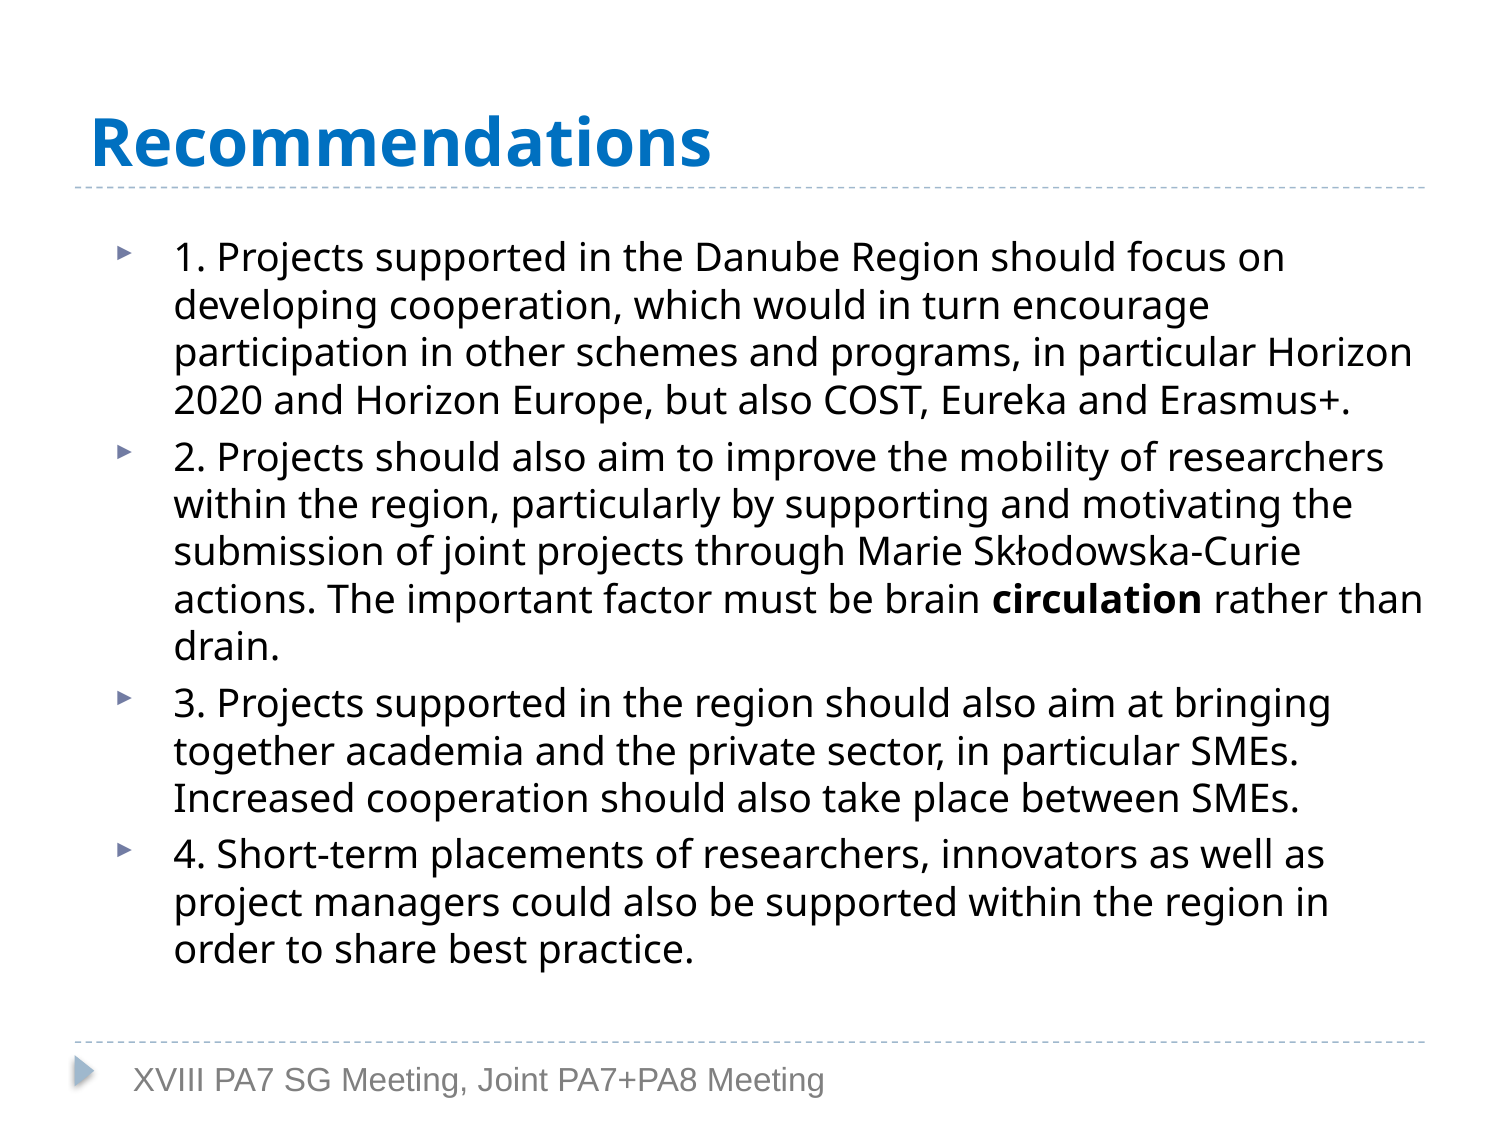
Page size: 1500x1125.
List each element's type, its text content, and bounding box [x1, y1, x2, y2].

text_box 1. Projects supported in the Danube Region should focus on developing cooperation, which would in turn encourage participation in other schemes and programs, in particular Horizon 2020 and Horizon Europe, but also COST, Eureka and Erasmus+. 2. Projects should also aim to improve the mobility of researchers within the region, particularly by supporting and motivating the submission of joint projects through Marie Skłodowska-Curie actions. The important factor must be brain circulation rather than drain. 3. Projects supported in the region should also aim at bringing together academia and the private sector, in particular SMEs. Increased cooperation should also take place between SMEs. 4. Short-term placements of researchers, innovators as well as project managers could also be supported within the region in order to share best practice. [99, 224, 1450, 1035]
text_box [75, 200, 1425, 1010]
text_box XVIII PA7 SG Meeting, Joint PA7+PA8 Meeting [118, 1051, 1500, 1125]
text_box Recommendations [75, 24, 1425, 188]
